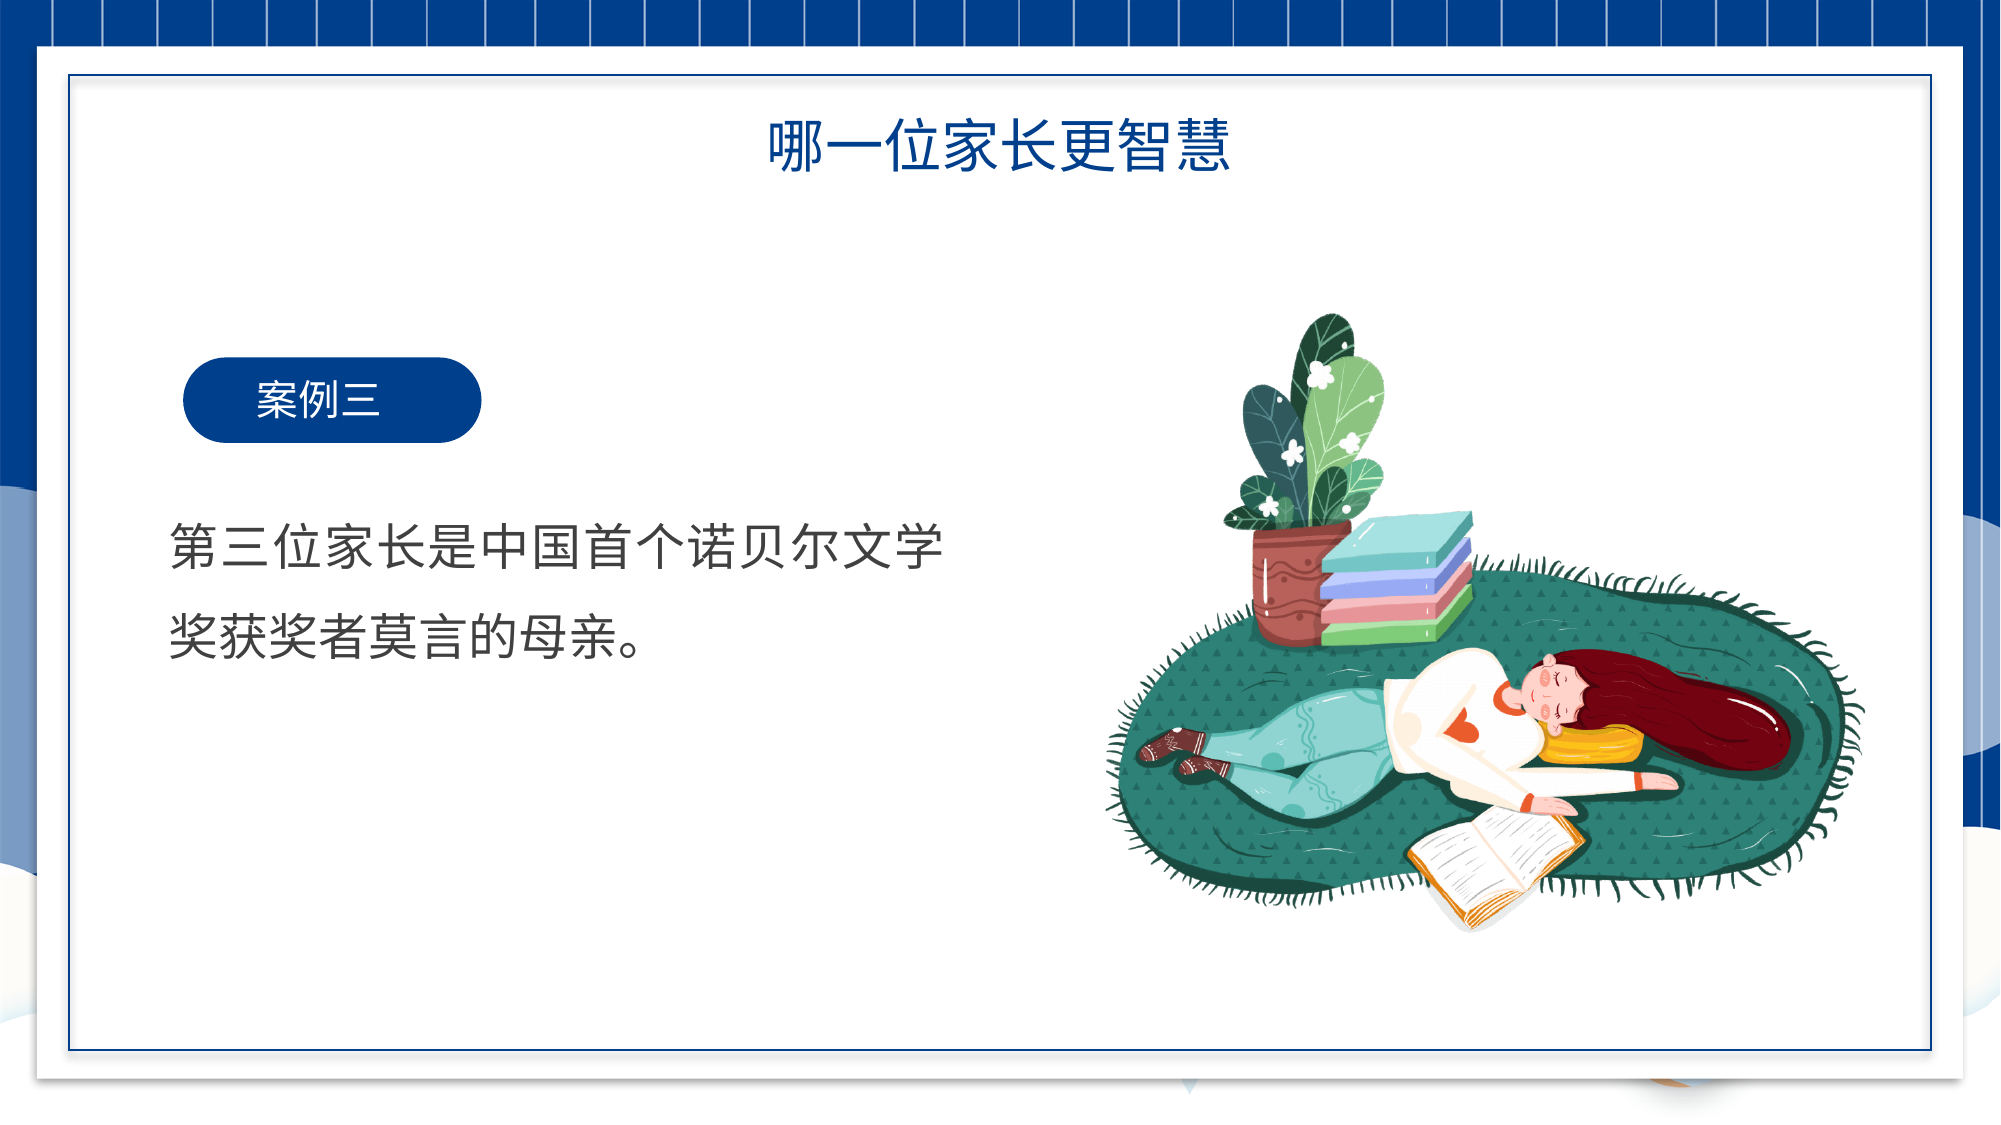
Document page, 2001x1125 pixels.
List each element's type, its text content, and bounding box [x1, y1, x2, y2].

picture [0, 0, 2001, 1125]
text_box 哪一位家长更智慧 [724, 101, 1276, 186]
text_box 第三位家长是中国首个诺贝尔文学奖获奖者莫言的母亲。 [153, 478, 959, 674]
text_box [183, 357, 482, 443]
